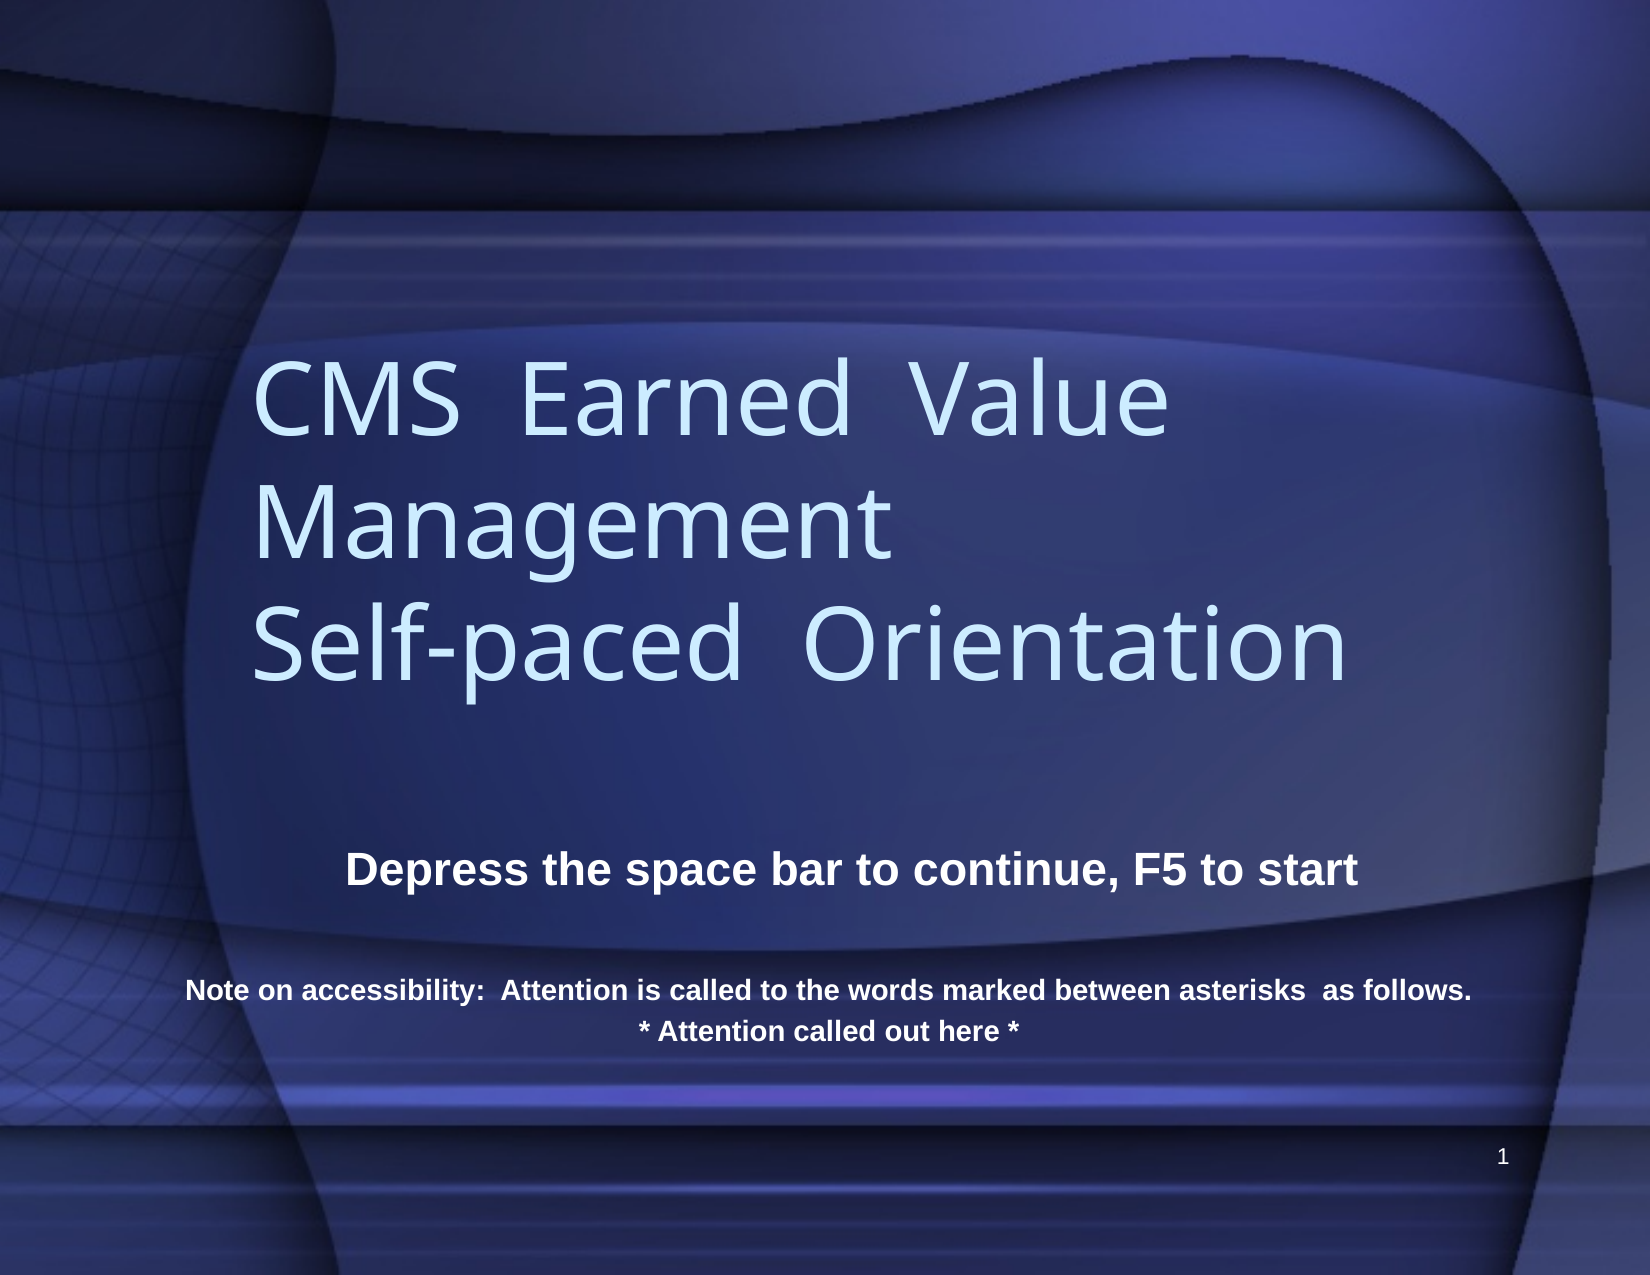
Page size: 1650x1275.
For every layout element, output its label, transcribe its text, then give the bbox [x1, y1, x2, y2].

title CMS Earned Value Management Self-paced Orientation [233, 410, 1598, 624]
picture [0, 0, 1650, 1275]
slide_number 1 [1182, 1133, 1527, 1205]
text_box Note on accessibility: Attention is called to the words marked between asterisks as follows. * Attention called out here * [56, 927, 1602, 1060]
subtitle Depress the space bar to continue, F5 to start [275, 773, 1430, 906]
